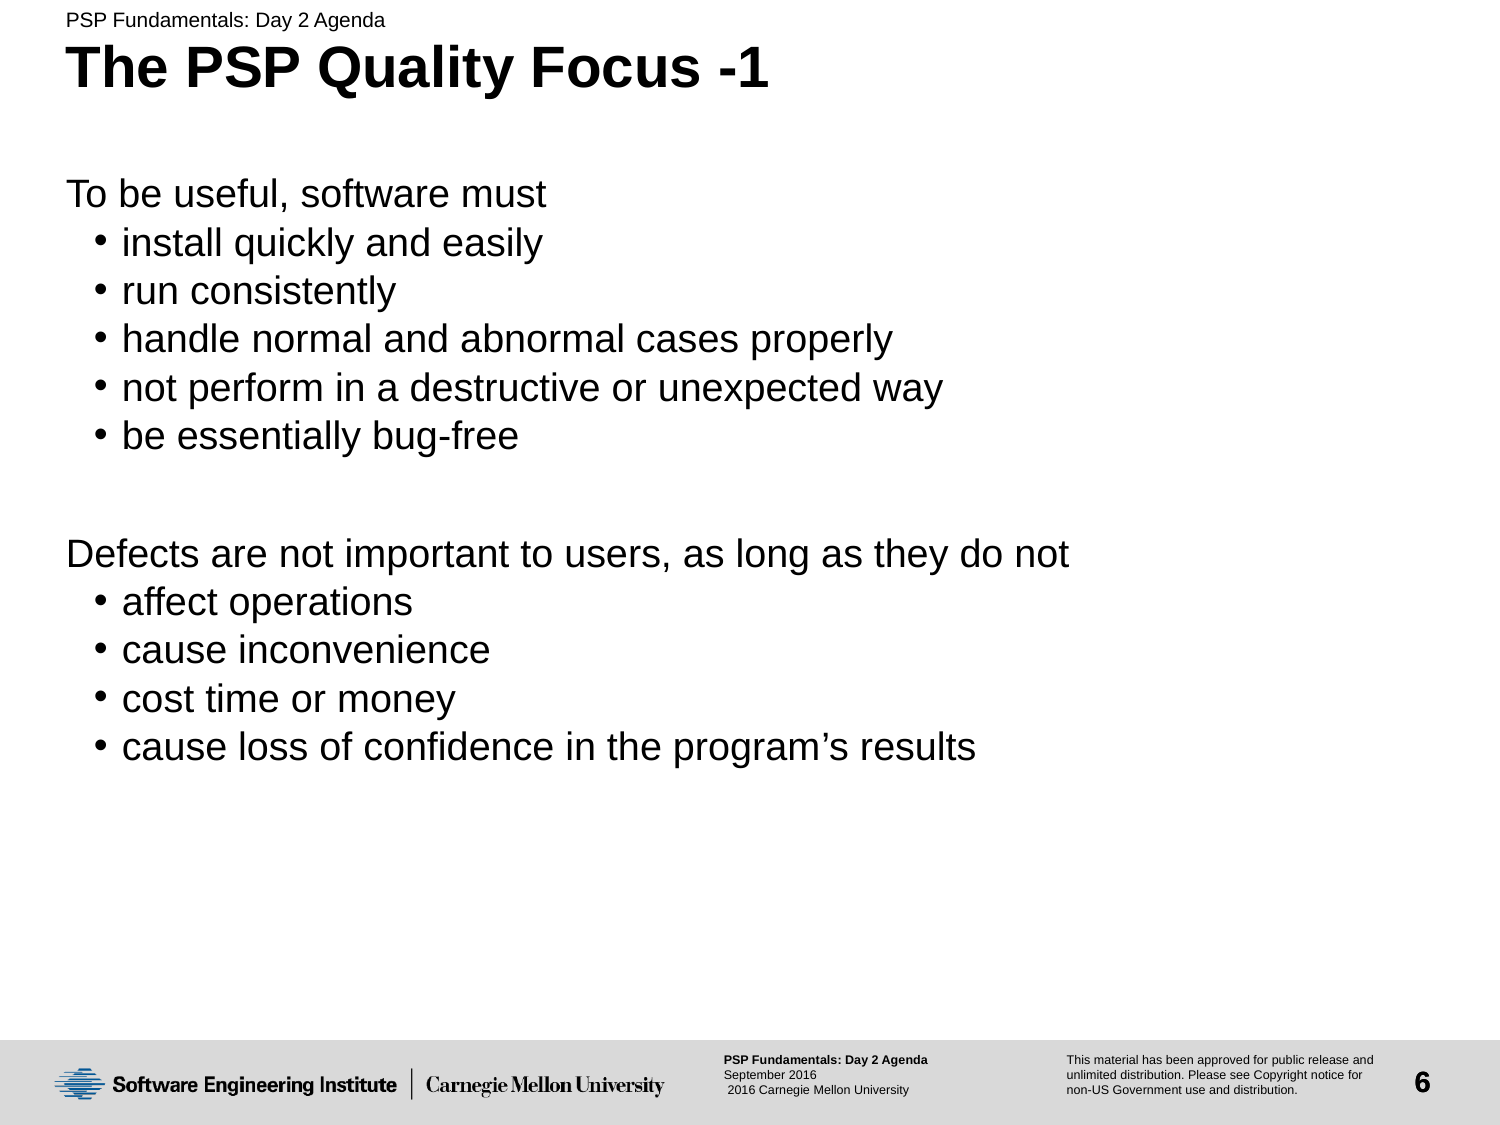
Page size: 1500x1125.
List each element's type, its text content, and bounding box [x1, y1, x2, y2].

title The PSP Quality Focus -1 [65, 37, 1430, 148]
list To be useful, software must install quickly and easily run consistently handle normal and abnormal cases properly not perform in a destructive or unexpected way be essentially bug-free Defects are not important to users, as long as they do not affect operations cause inconvenience cost time or money cause loss of confidence in the program’s results [65, 177, 1431, 1000]
picture [46, 1061, 673, 1104]
